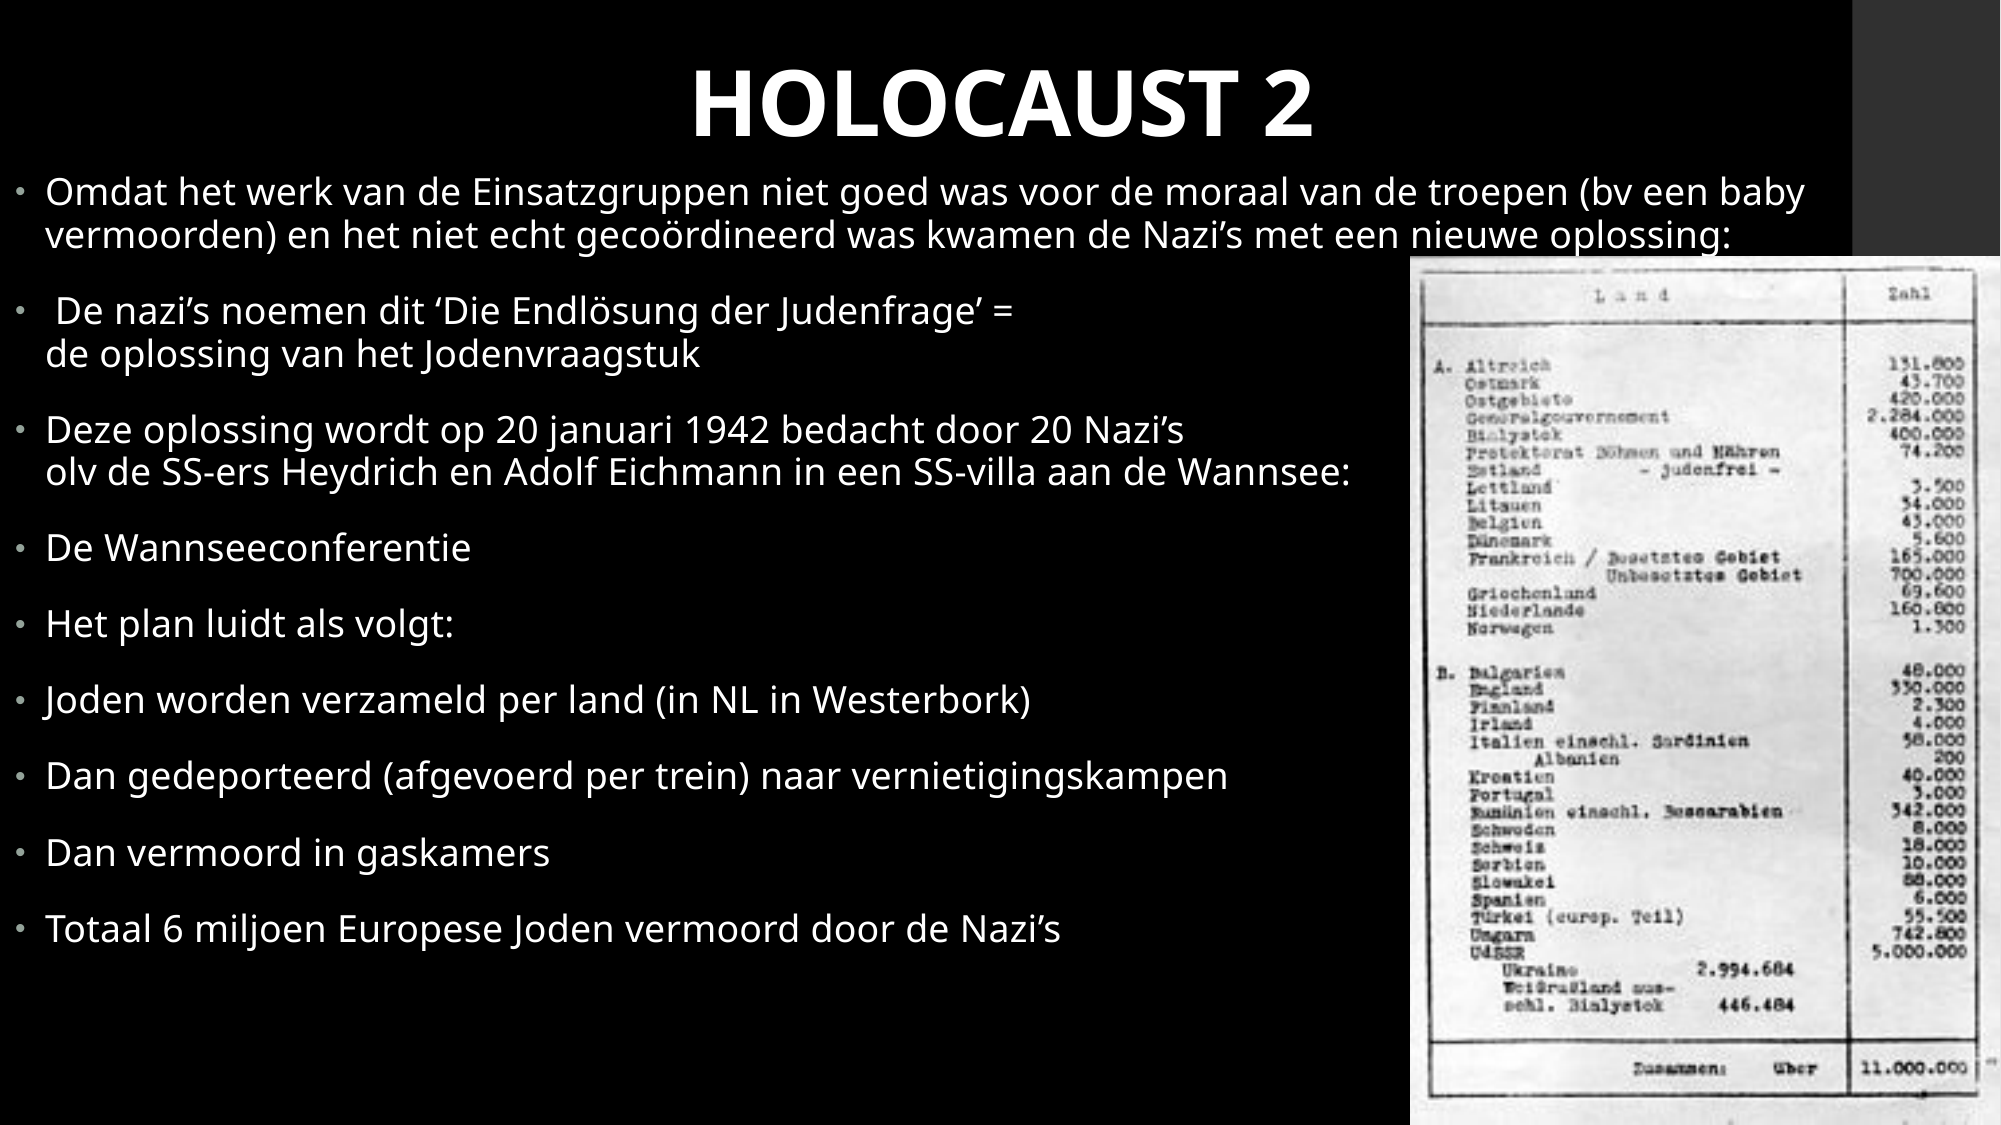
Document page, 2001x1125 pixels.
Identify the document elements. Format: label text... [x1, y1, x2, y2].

title HOLOCAUST 2 [206, 0, 1797, 163]
picture [1410, 256, 2000, 1125]
list Omdat het werk van de Einsatzgruppen niet goed was voor de moraal van de troepen (bv een baby vermoorden) en het niet echt gecoördineerd was kwamen de Nazi’s met een nieuwe oplossing: De nazi’s noemen dit ‘Die Endlösung der Judenfrage’ = de oplossing van het Jodenvraagstuk Deze oplossing wordt op 20 januari 1942 bedacht door 20 Nazi’s olv de SS-ers Heydrich en Adolf Eichmann in een SS-villa aan de Wannsee: De Wannseeconferentie Het plan luidt als volgt: Joden worden verzameld per land (in NL in Westerbork) Dan gedeporteerd (afgevoerd per trein) naar vernietigingskampen Dan vermoord in gaskamers Totaal 6 miljoen Europese Joden vermoord door de Nazi’s [0, 163, 2000, 1125]
